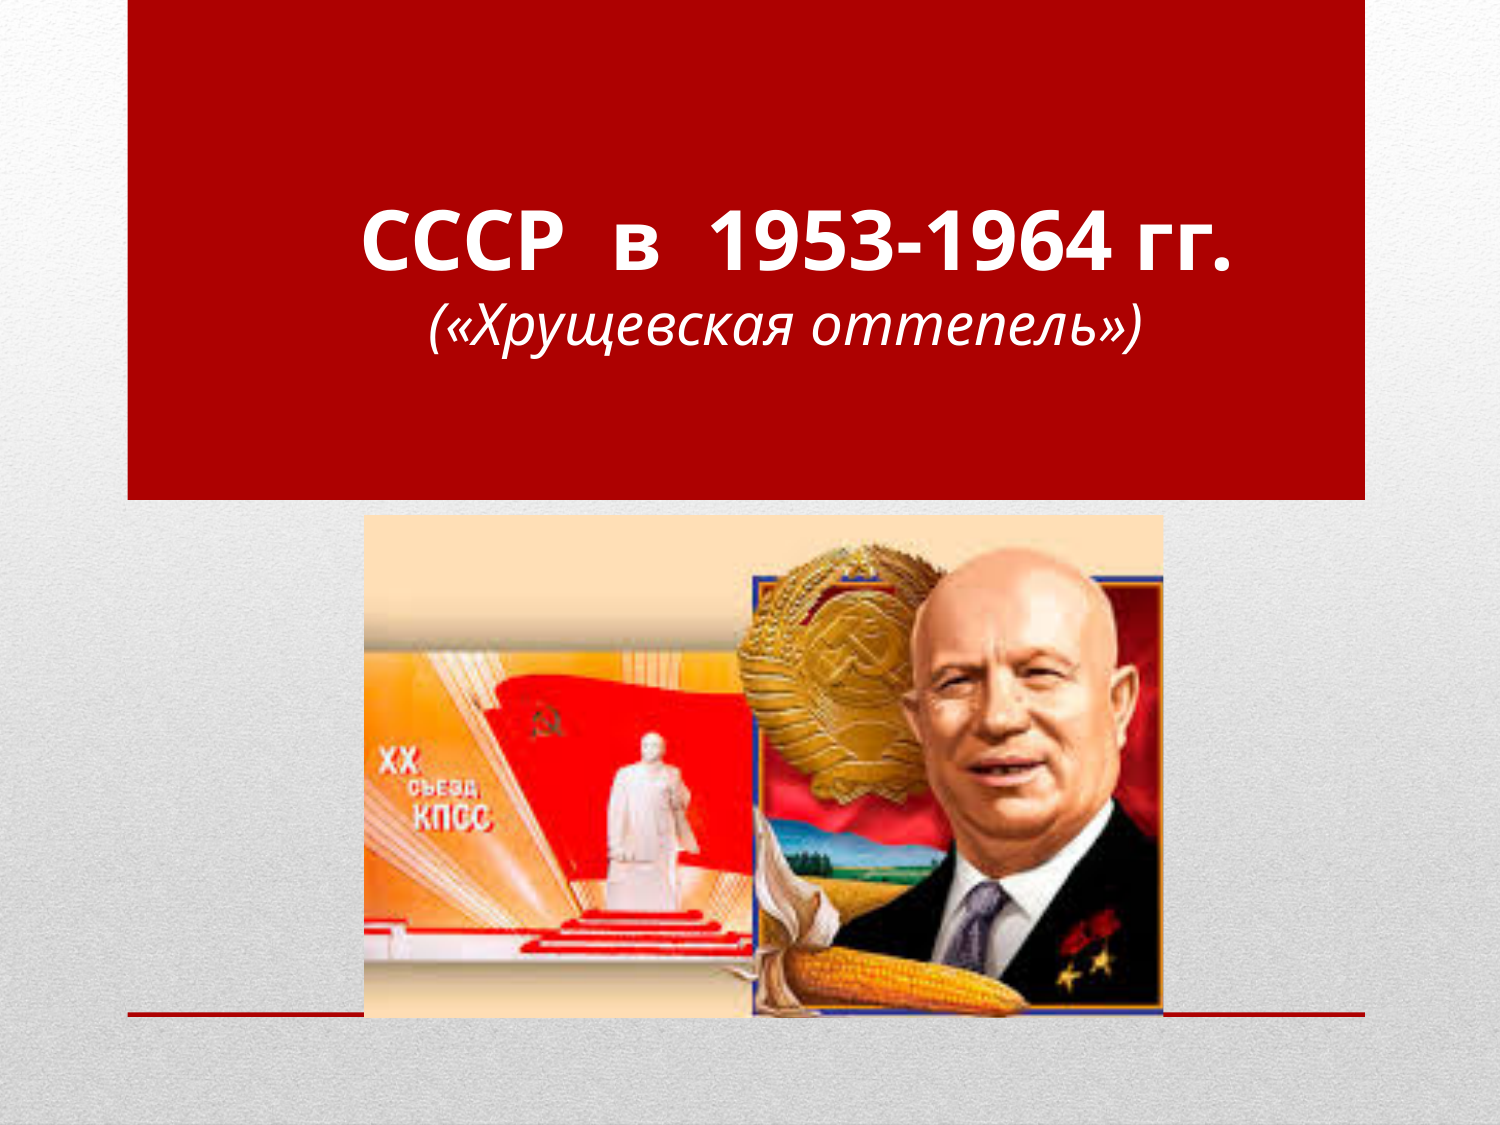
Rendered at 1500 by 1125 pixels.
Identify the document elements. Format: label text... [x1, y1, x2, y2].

title СССР в 1953-1964 гг. («Хрущевская оттепель») [183, 219, 1390, 365]
picture [363, 514, 1165, 1018]
